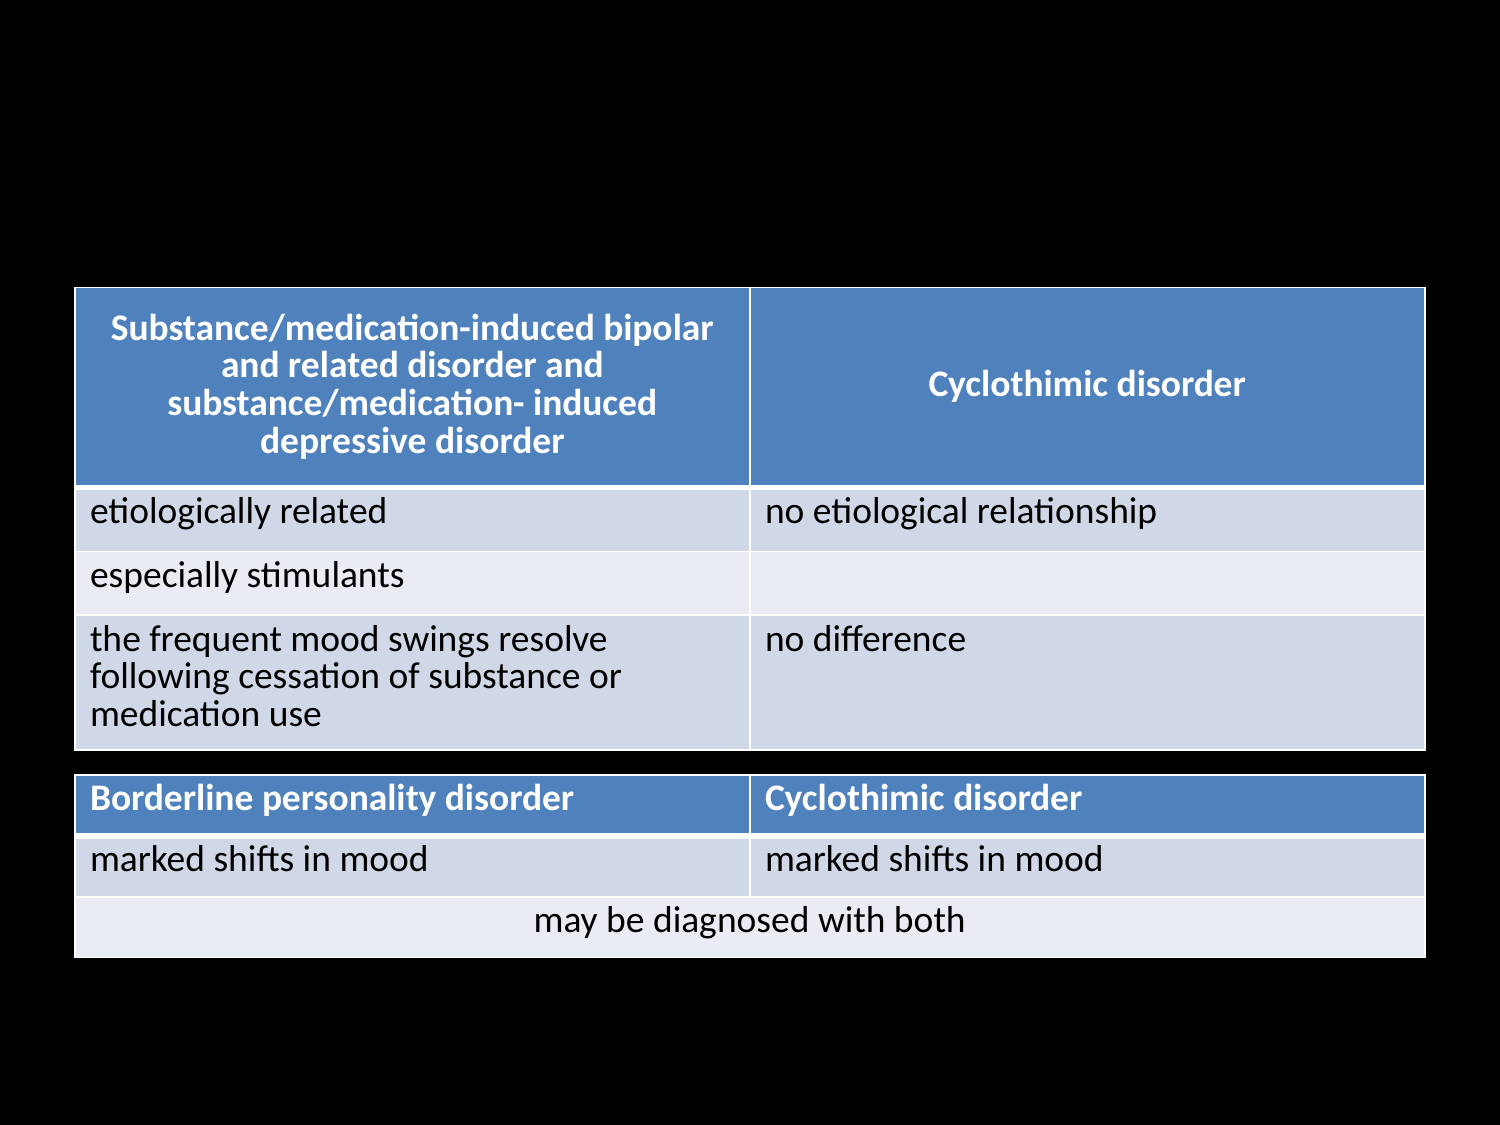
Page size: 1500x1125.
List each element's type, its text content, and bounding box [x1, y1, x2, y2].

table_cell marked shifts in mood [751, 839, 1424, 896]
table_header Borderline personality disorder [76, 776, 749, 833]
table_cell marked shifts in mood [76, 839, 749, 896]
table_header Substance/medication-induced bipolar and related disorder and substance/medication- induced depressive disorder [76, 288, 749, 485]
table_cell the frequent mood swings resolve following cessation of substance or medication use [76, 616, 749, 749]
table_cell may be diagnosed with both [76, 898, 1424, 957]
table_cell especially stimulants [76, 552, 749, 614]
table_cell etiologically related [76, 490, 749, 551]
table_cell no difference [751, 616, 1424, 749]
table_cell no etiological relationship [751, 490, 1424, 551]
table_header Cyclothimic disorder [751, 776, 1424, 833]
table_cell [751, 552, 1424, 614]
table_header Cyclothimic disorder [751, 288, 1424, 485]
